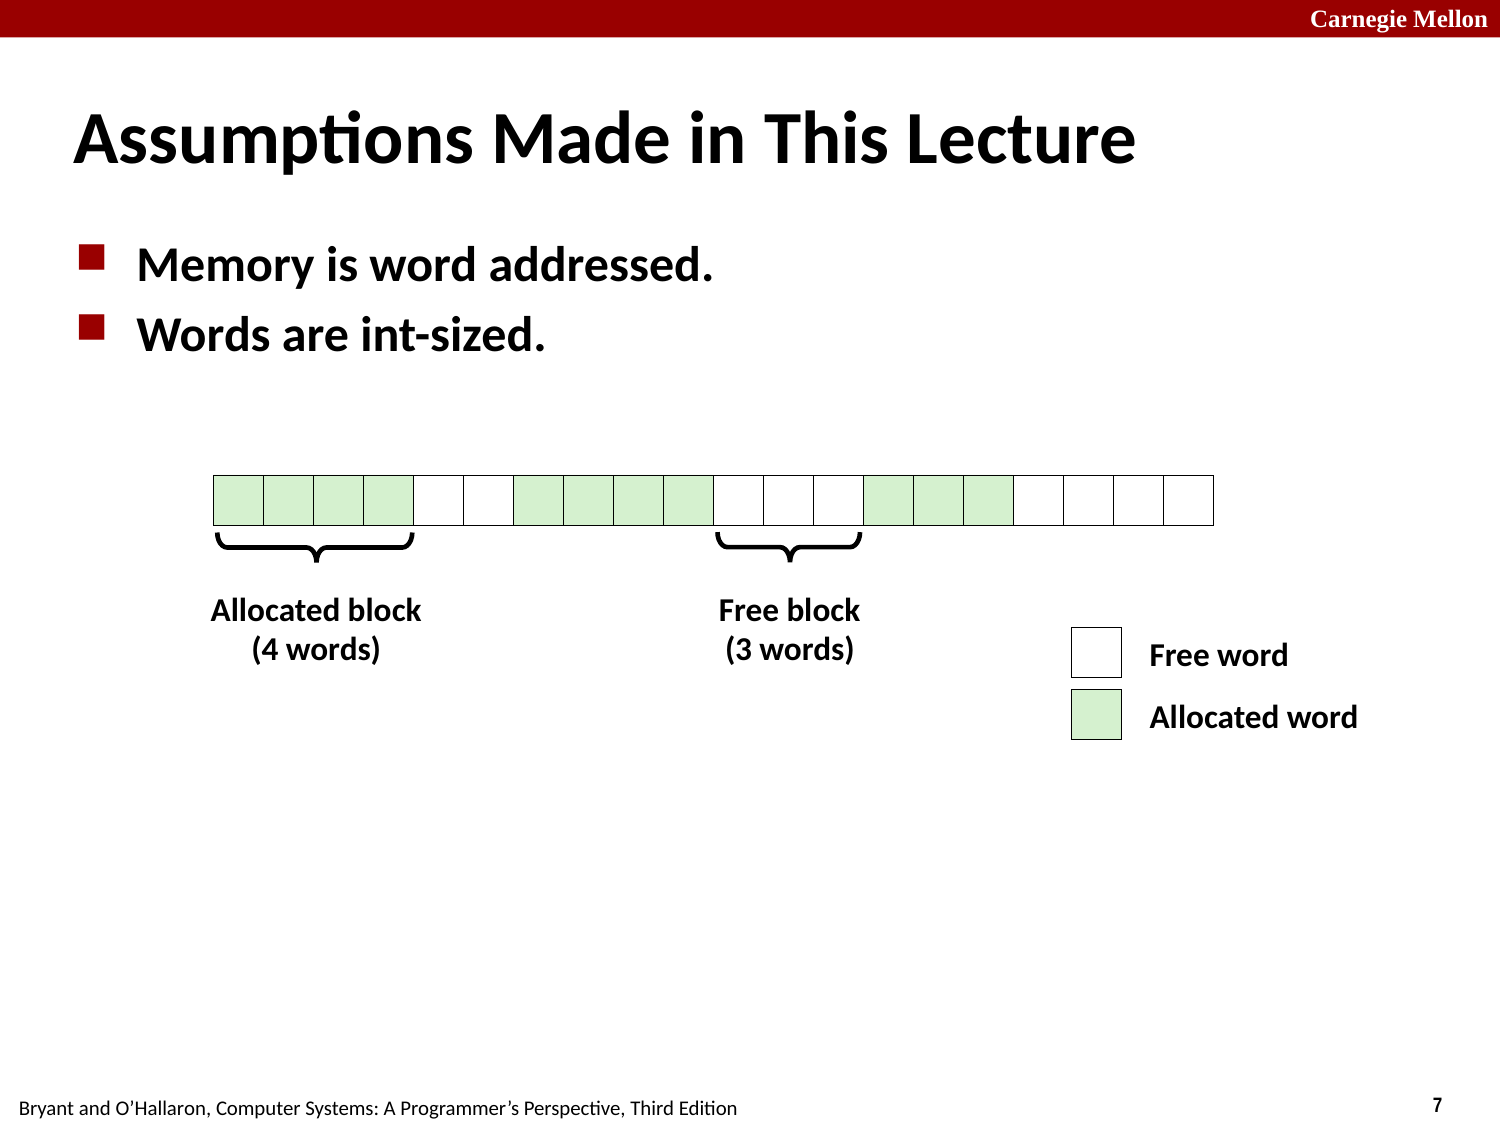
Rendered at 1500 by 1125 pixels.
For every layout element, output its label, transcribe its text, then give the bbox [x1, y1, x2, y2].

text_box [513, 474, 563, 525]
text_box [717, 532, 861, 563]
text_box Allocated word [1134, 689, 1374, 744]
text_box Free word [1134, 627, 1305, 682]
text_box [963, 474, 1013, 525]
text_box [1163, 474, 1214, 525]
list Memory is word addressed. Words are int-sized. [64, 223, 1361, 1040]
text_box [863, 474, 913, 525]
text_box [463, 474, 513, 525]
text_box [663, 474, 713, 525]
text_box [413, 474, 463, 525]
text_box [563, 474, 613, 525]
text_box [363, 474, 413, 525]
text_box [1113, 474, 1163, 525]
text_box [913, 474, 963, 525]
text_box [217, 532, 413, 563]
title Assumptions Made in This Lecture [58, 71, 1305, 197]
text_box [713, 474, 763, 525]
text_box [613, 474, 663, 525]
text_box Free block (3 words) [703, 582, 876, 676]
text_box [1071, 627, 1122, 678]
text_box [1071, 689, 1122, 740]
text_box [313, 474, 363, 525]
text_box [263, 474, 313, 525]
text_box [213, 474, 263, 525]
text_box [1063, 474, 1113, 525]
text_box [813, 474, 863, 525]
text_box [763, 474, 813, 525]
text_box [1013, 474, 1063, 525]
text_box Allocated block (4 words) [195, 582, 437, 676]
